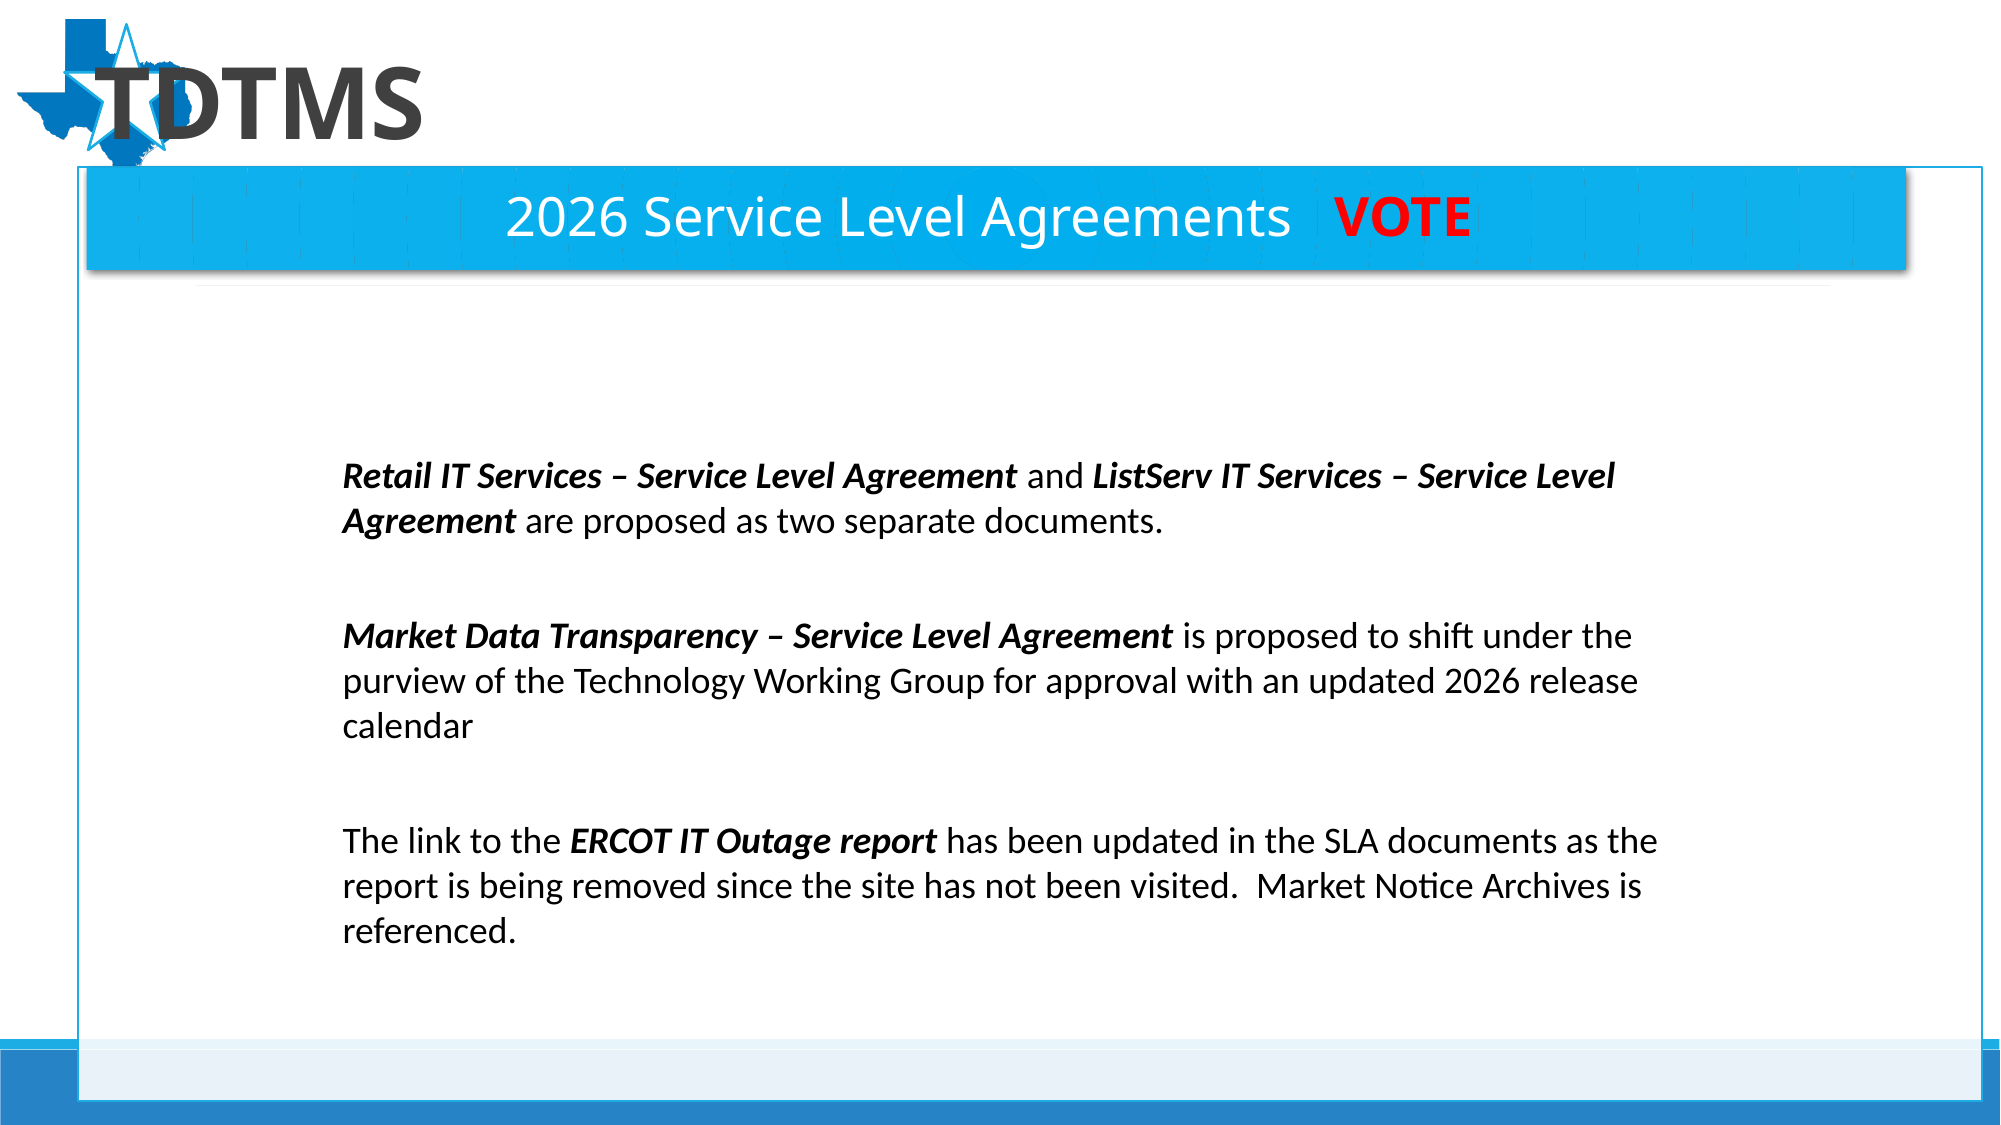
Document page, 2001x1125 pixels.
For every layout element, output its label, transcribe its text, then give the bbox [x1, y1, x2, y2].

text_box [77, 166, 1983, 1106]
picture [16, 19, 192, 188]
title TDTMS [199, 24, 1802, 163]
